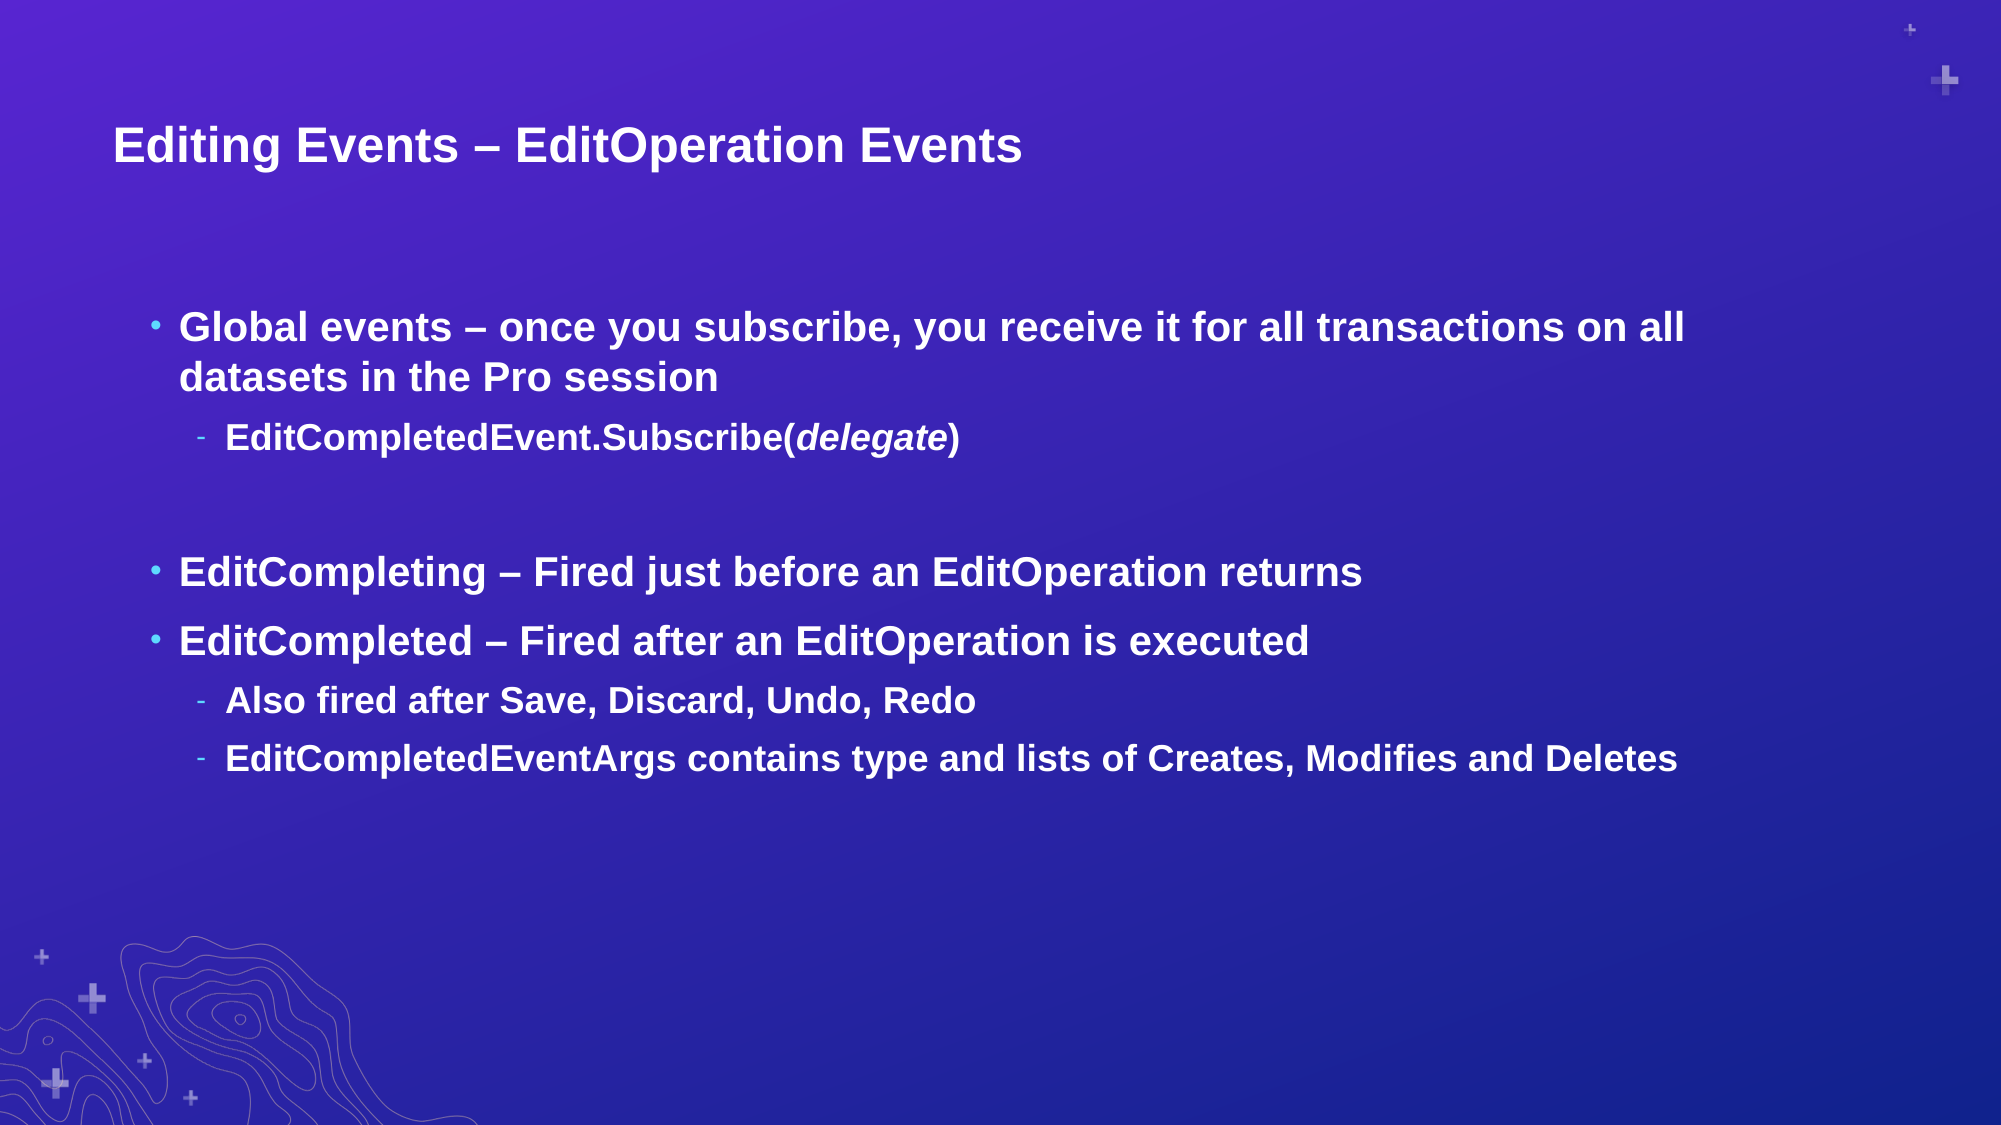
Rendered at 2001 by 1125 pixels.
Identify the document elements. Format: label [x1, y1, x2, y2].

text_box [0, 0, 2000, 1125]
